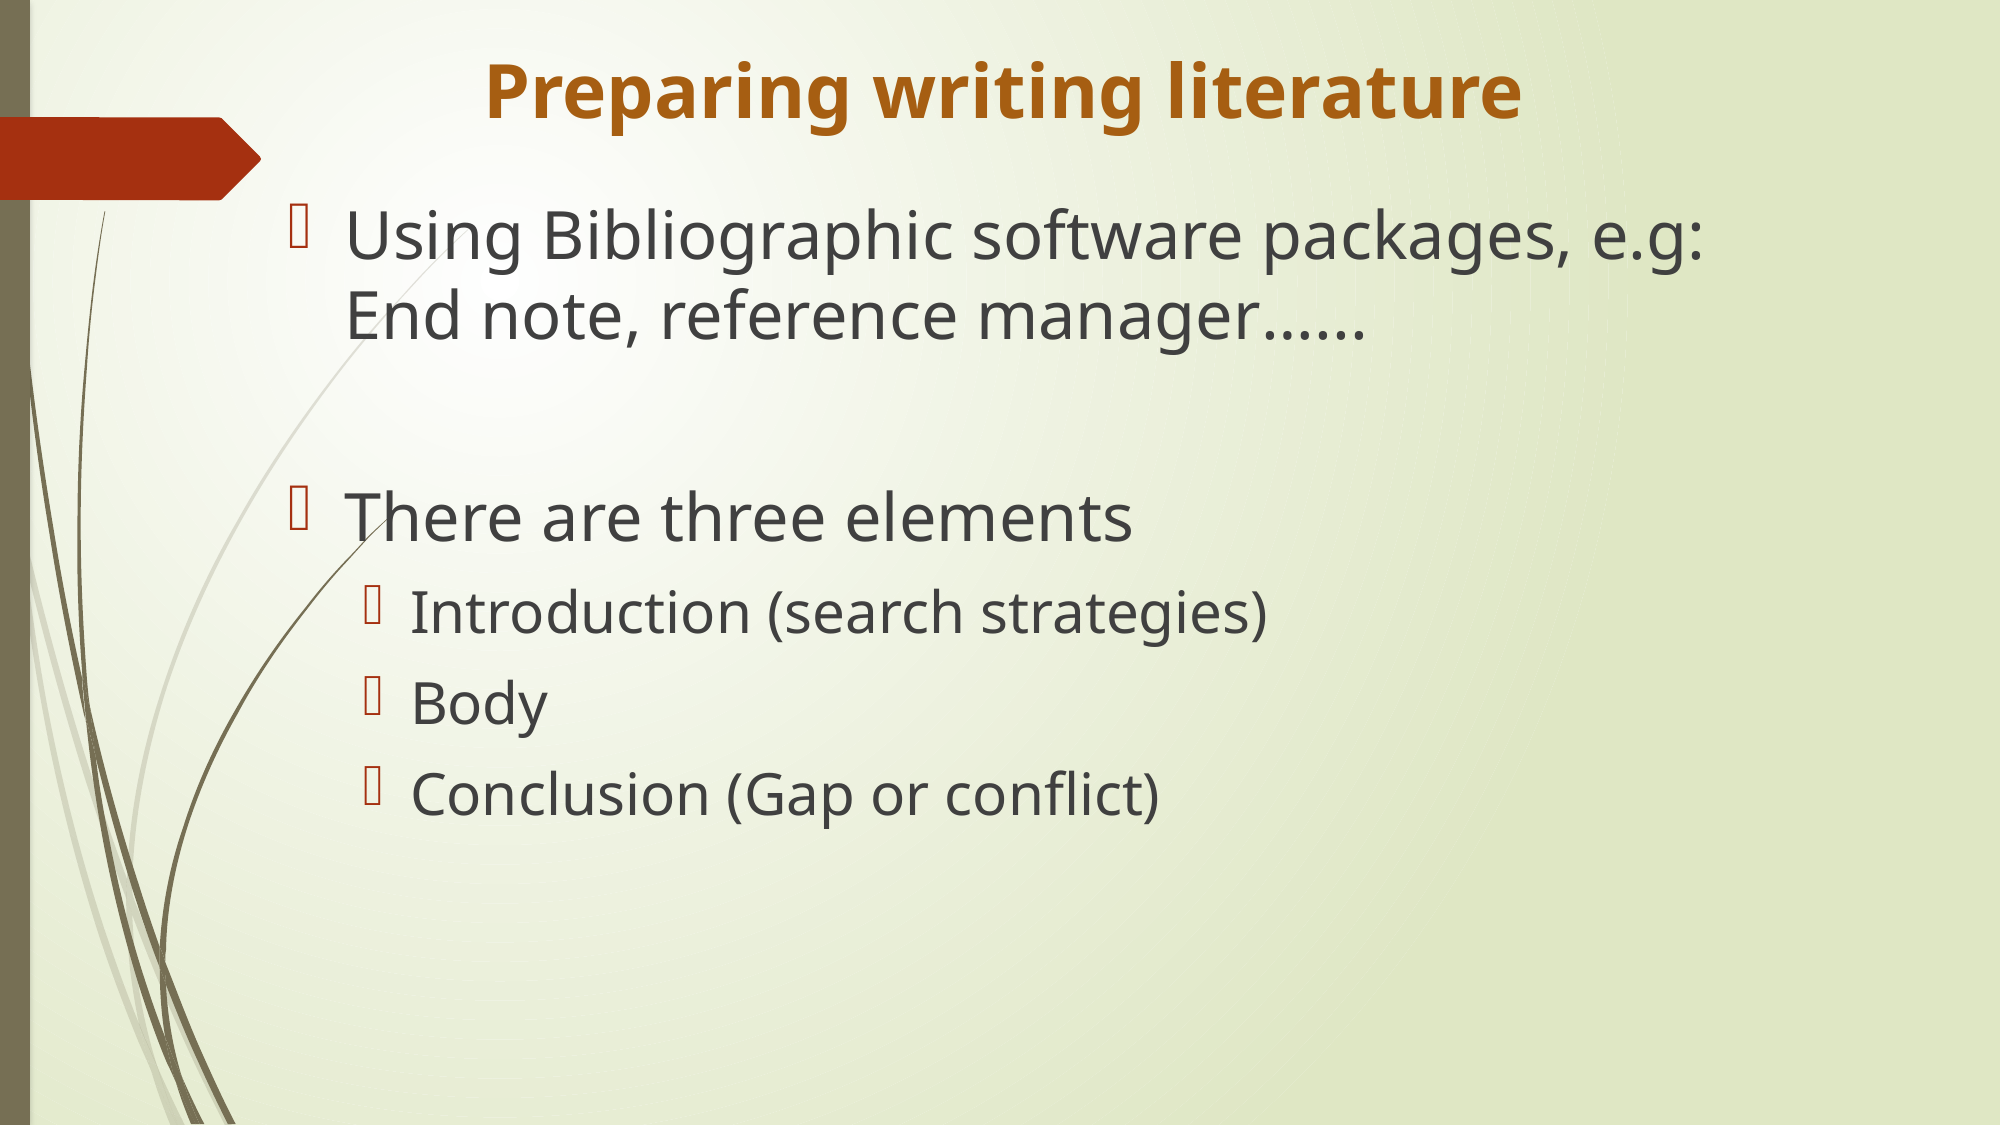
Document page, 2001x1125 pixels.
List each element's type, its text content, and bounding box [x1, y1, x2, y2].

title Preparing writing literature [273, 36, 1735, 185]
list Using Bibliographic software packages, e.g: End note, reference manager…... There are three elements Introduction (search strategies) Body Conclusion (Gap or conflict) [273, 185, 1809, 974]
